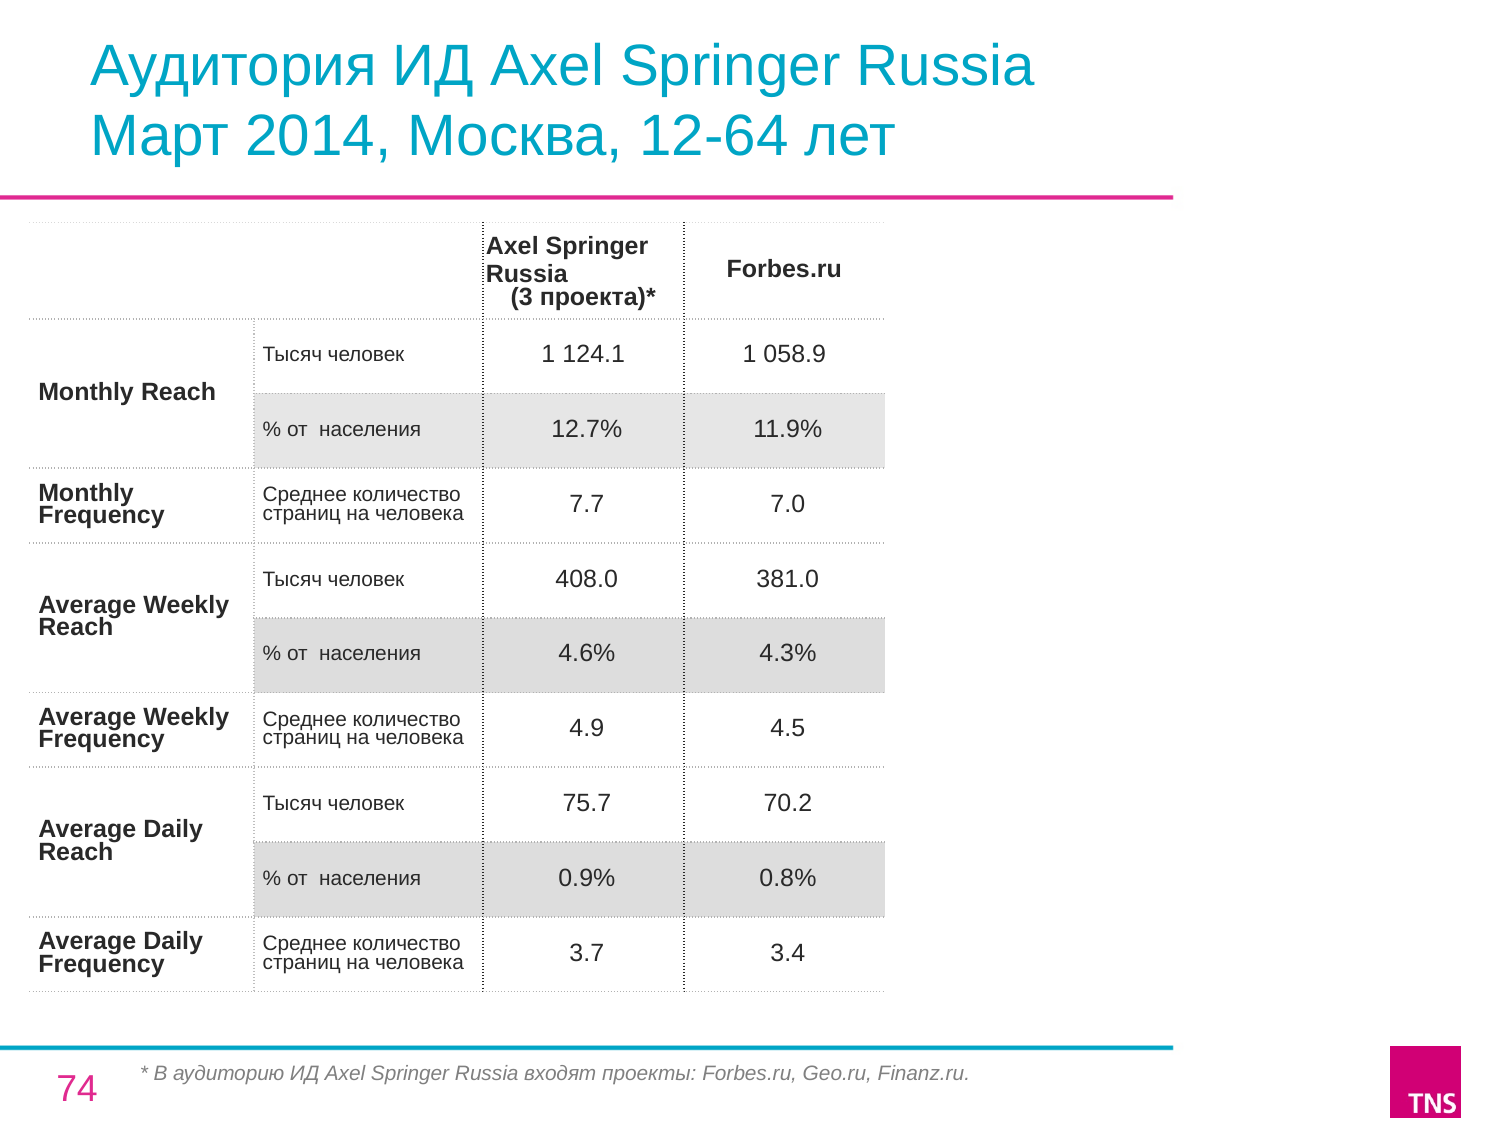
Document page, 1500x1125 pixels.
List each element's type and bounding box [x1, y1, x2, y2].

title [74, 8, 1476, 187]
slide_number [40, 1055, 392, 1125]
picture [0, 0, 1500, 1125]
text_box [124, 1052, 1463, 1092]
table_header [29, 223, 885, 319]
table_cell [29, 319, 885, 992]
